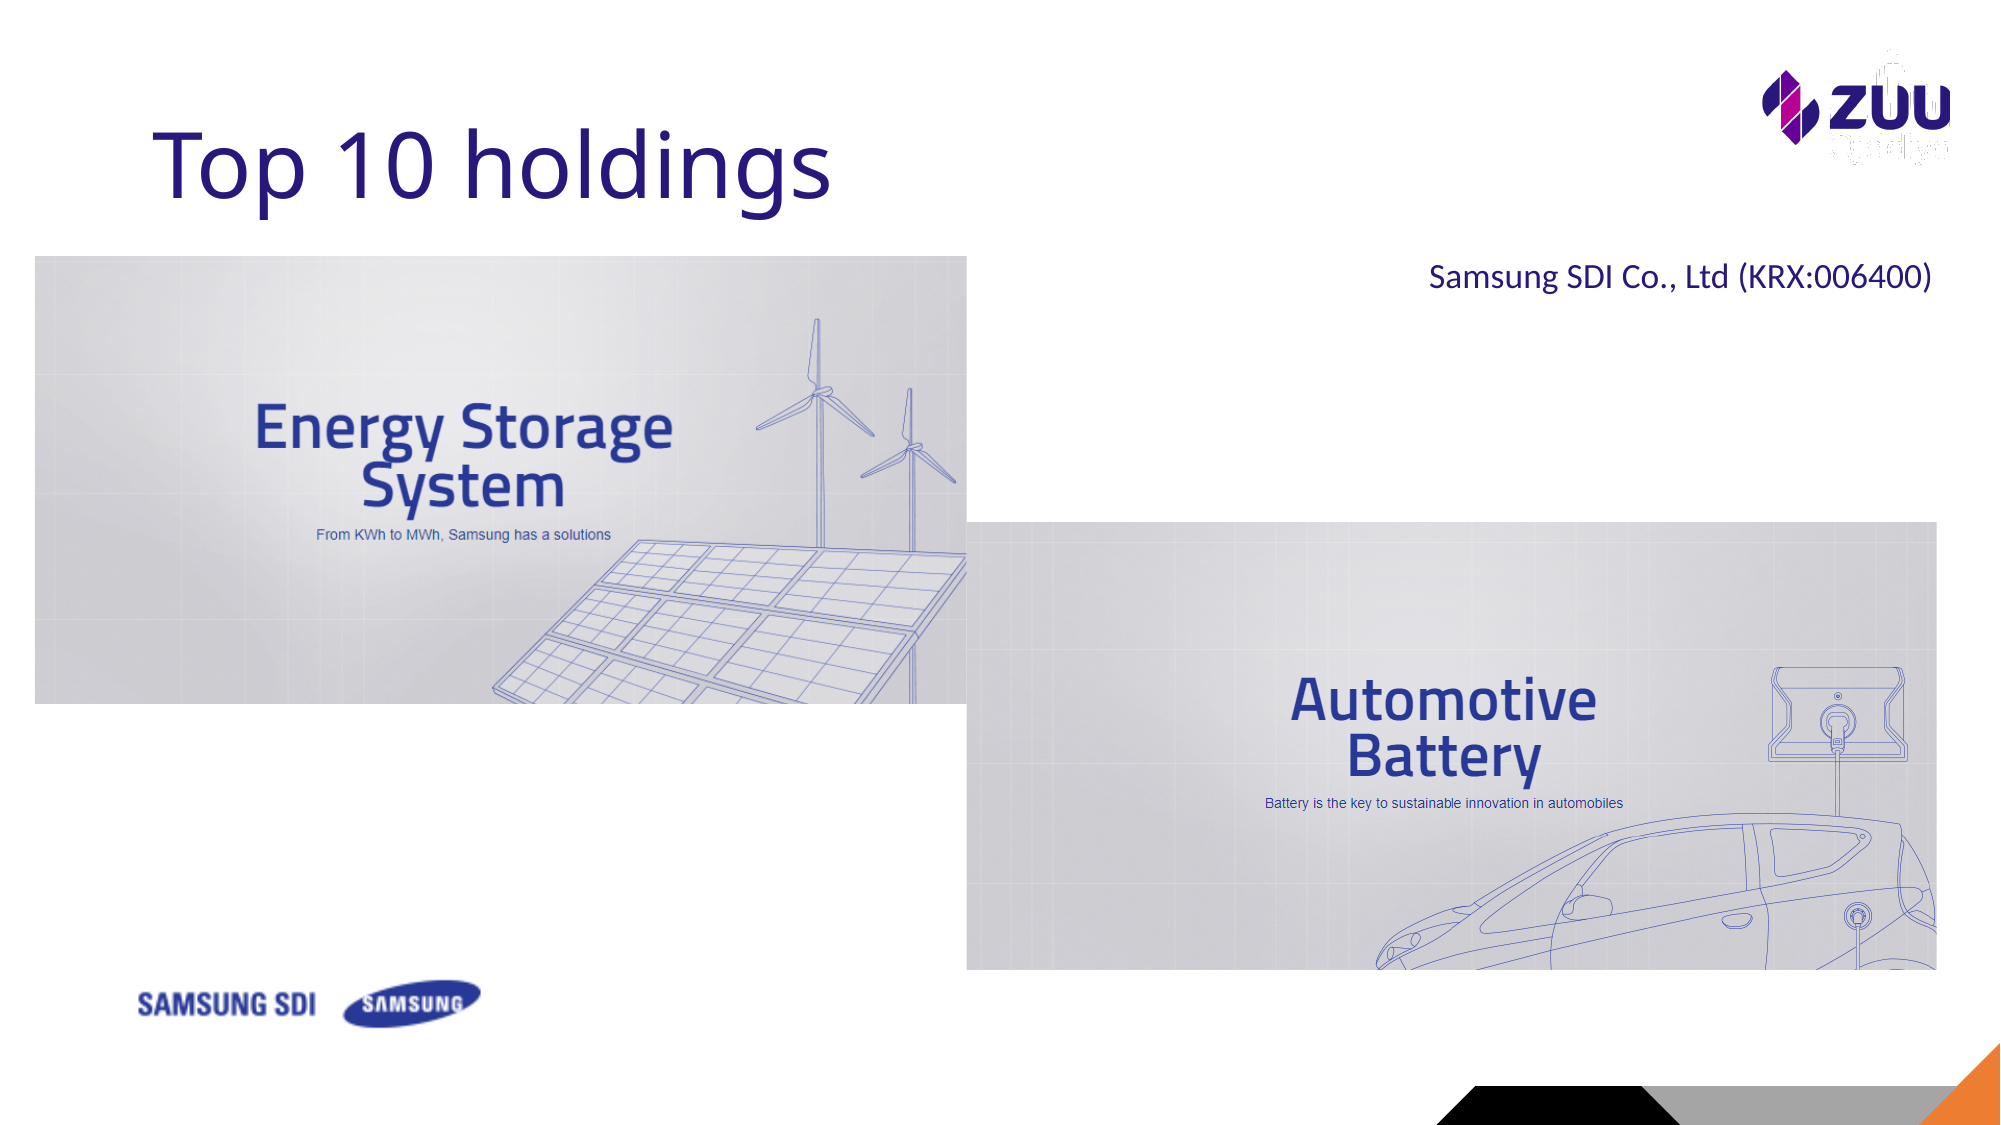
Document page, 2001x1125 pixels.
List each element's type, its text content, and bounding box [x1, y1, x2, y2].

picture [34, 256, 1937, 970]
picture [137, 939, 483, 1066]
subtitle Samsung SDI Co., Ltd (KRX:006400) [50, 242, 1948, 311]
title Top 10 holdings [137, 59, 1863, 242]
